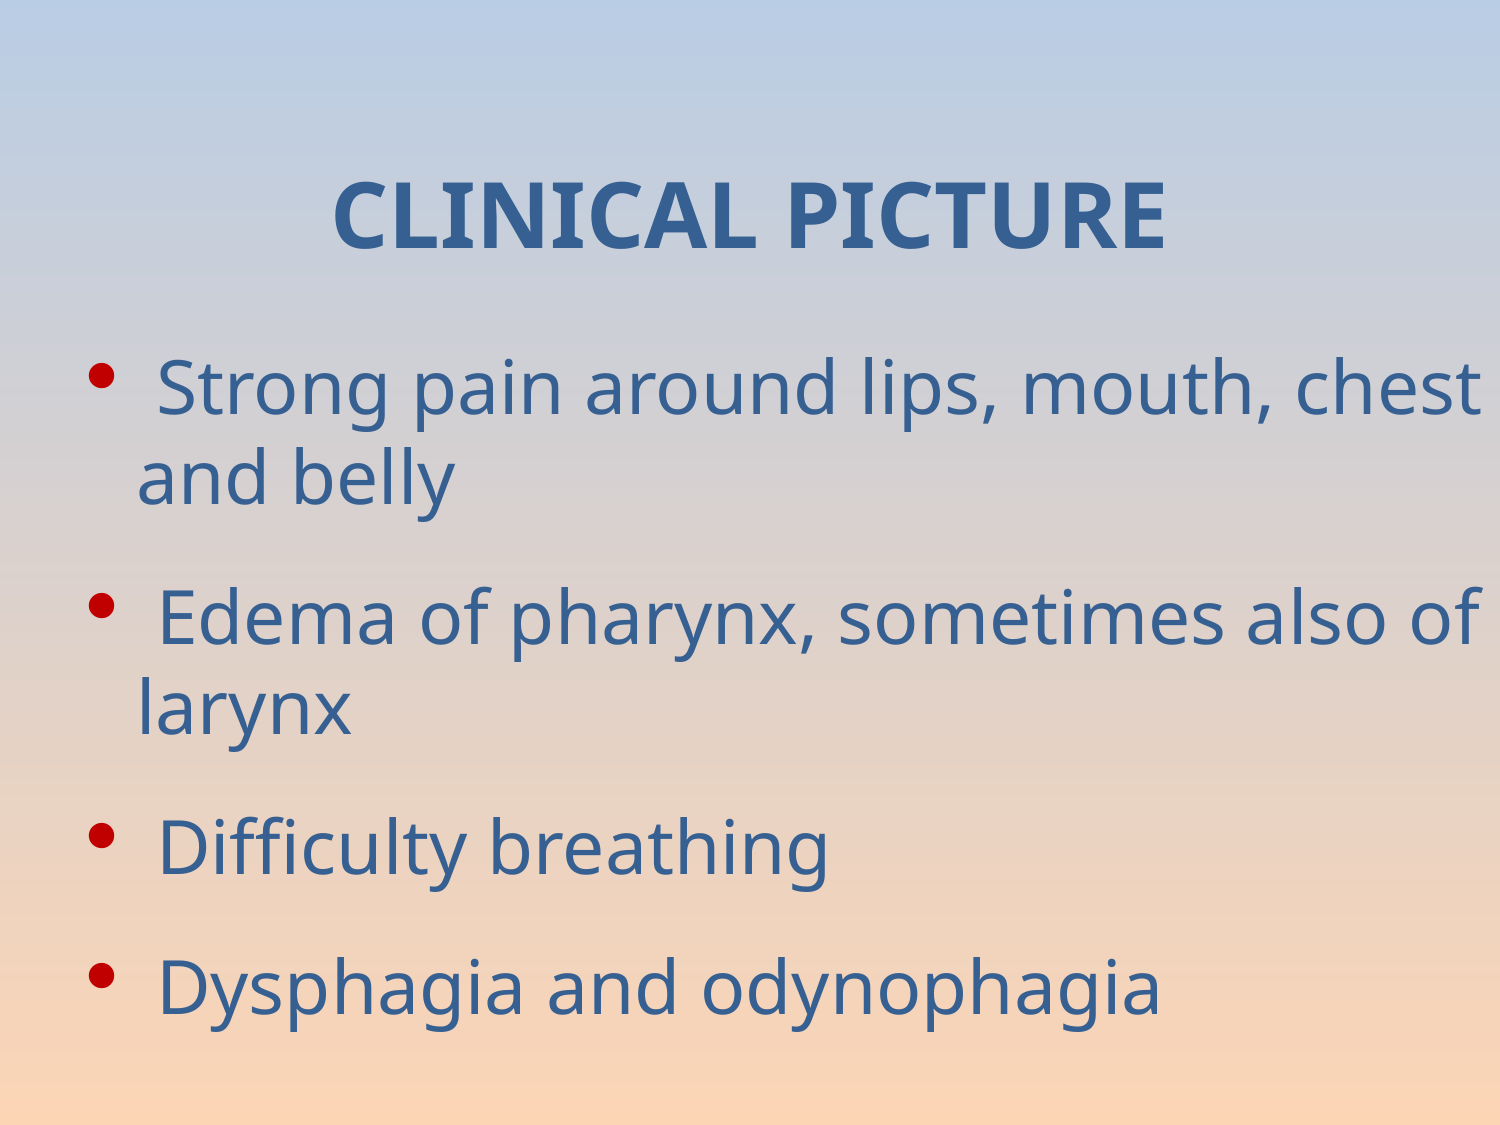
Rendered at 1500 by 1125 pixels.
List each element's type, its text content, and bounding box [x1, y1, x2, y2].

text_box CLINICAL PICTURE Strong pain around lips, mouth, chest and belly Edema of pharynx, sometimes also of larynx Difficulty breathing Dysphagia and odynophagia [0, 0, 1500, 1125]
